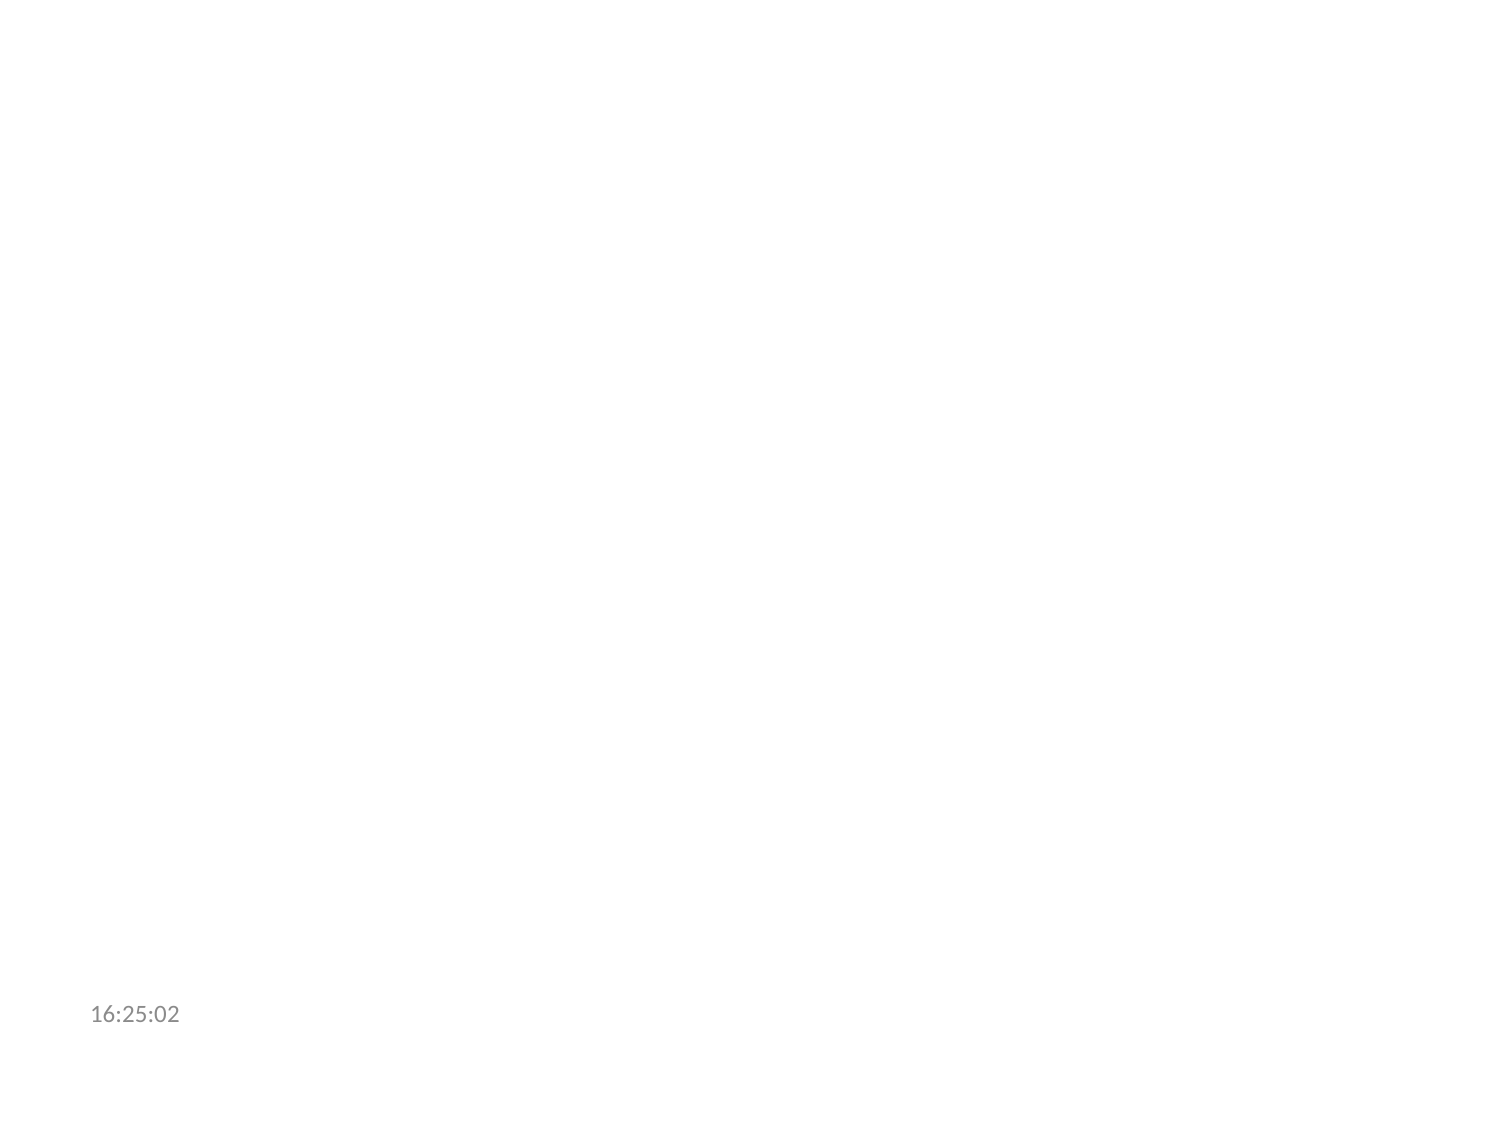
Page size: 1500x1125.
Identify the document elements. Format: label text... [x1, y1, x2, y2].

text_box 15:35:09 [75, 982, 425, 1043]
